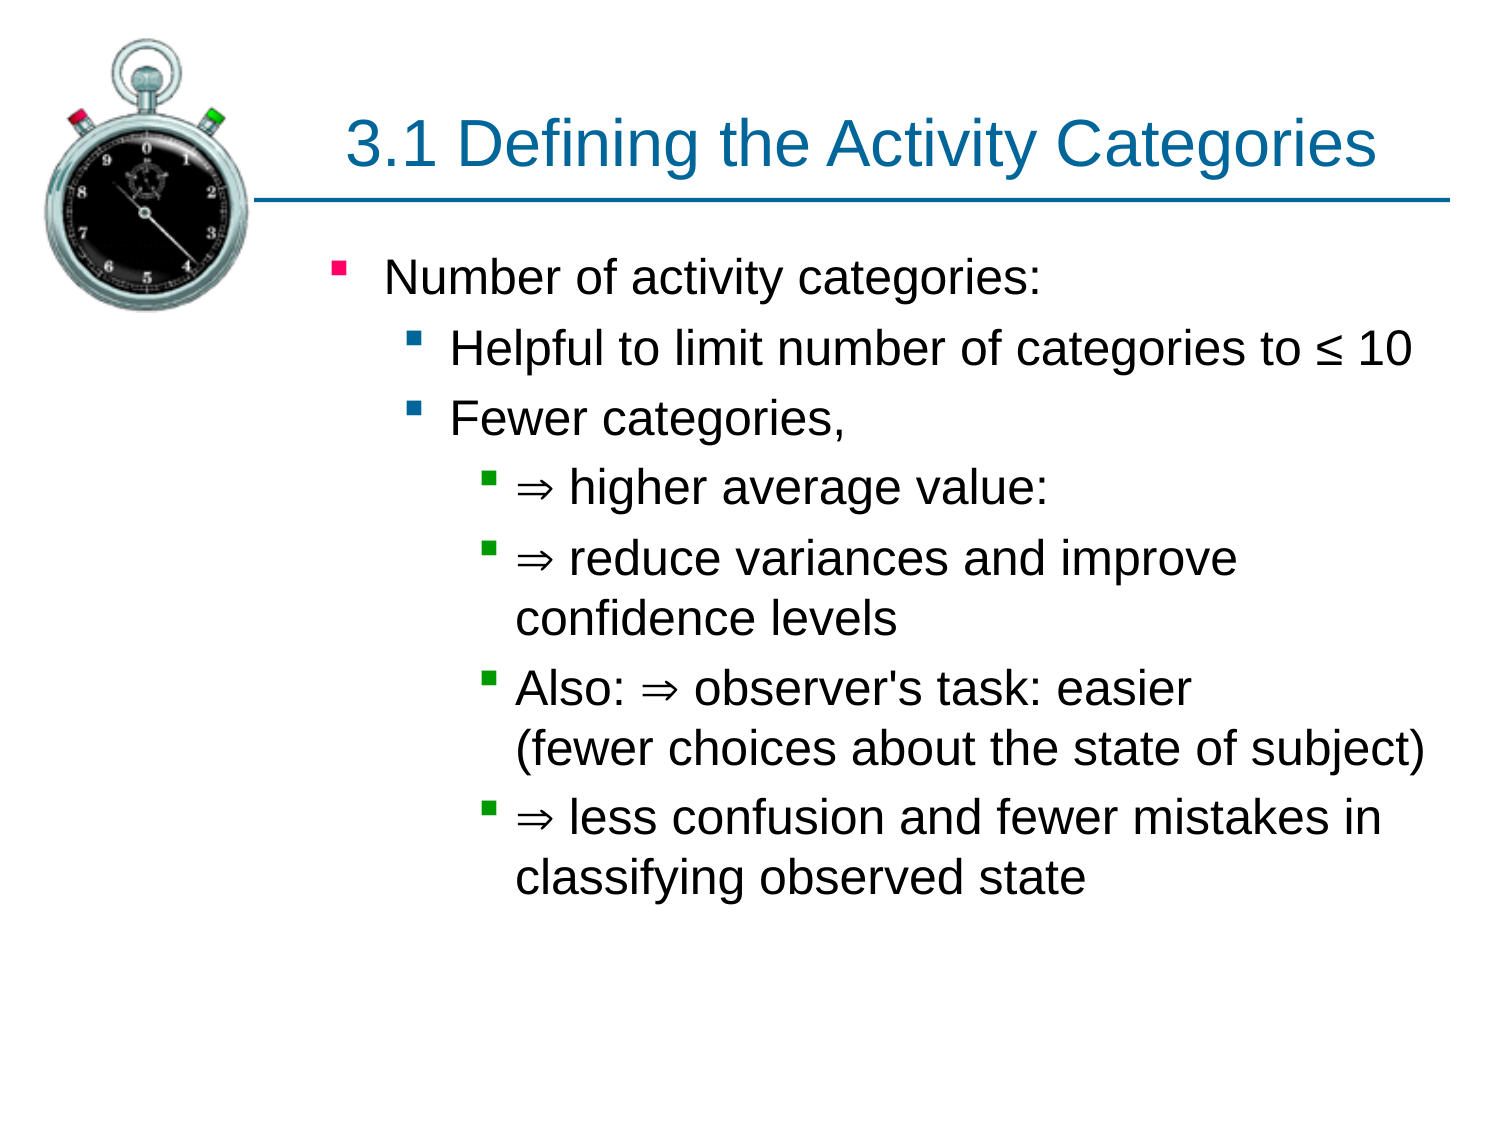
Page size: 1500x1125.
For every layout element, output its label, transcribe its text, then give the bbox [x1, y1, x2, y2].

picture [37, 37, 254, 313]
title 3.1 Defining the Activity Categories [275, 37, 1450, 188]
